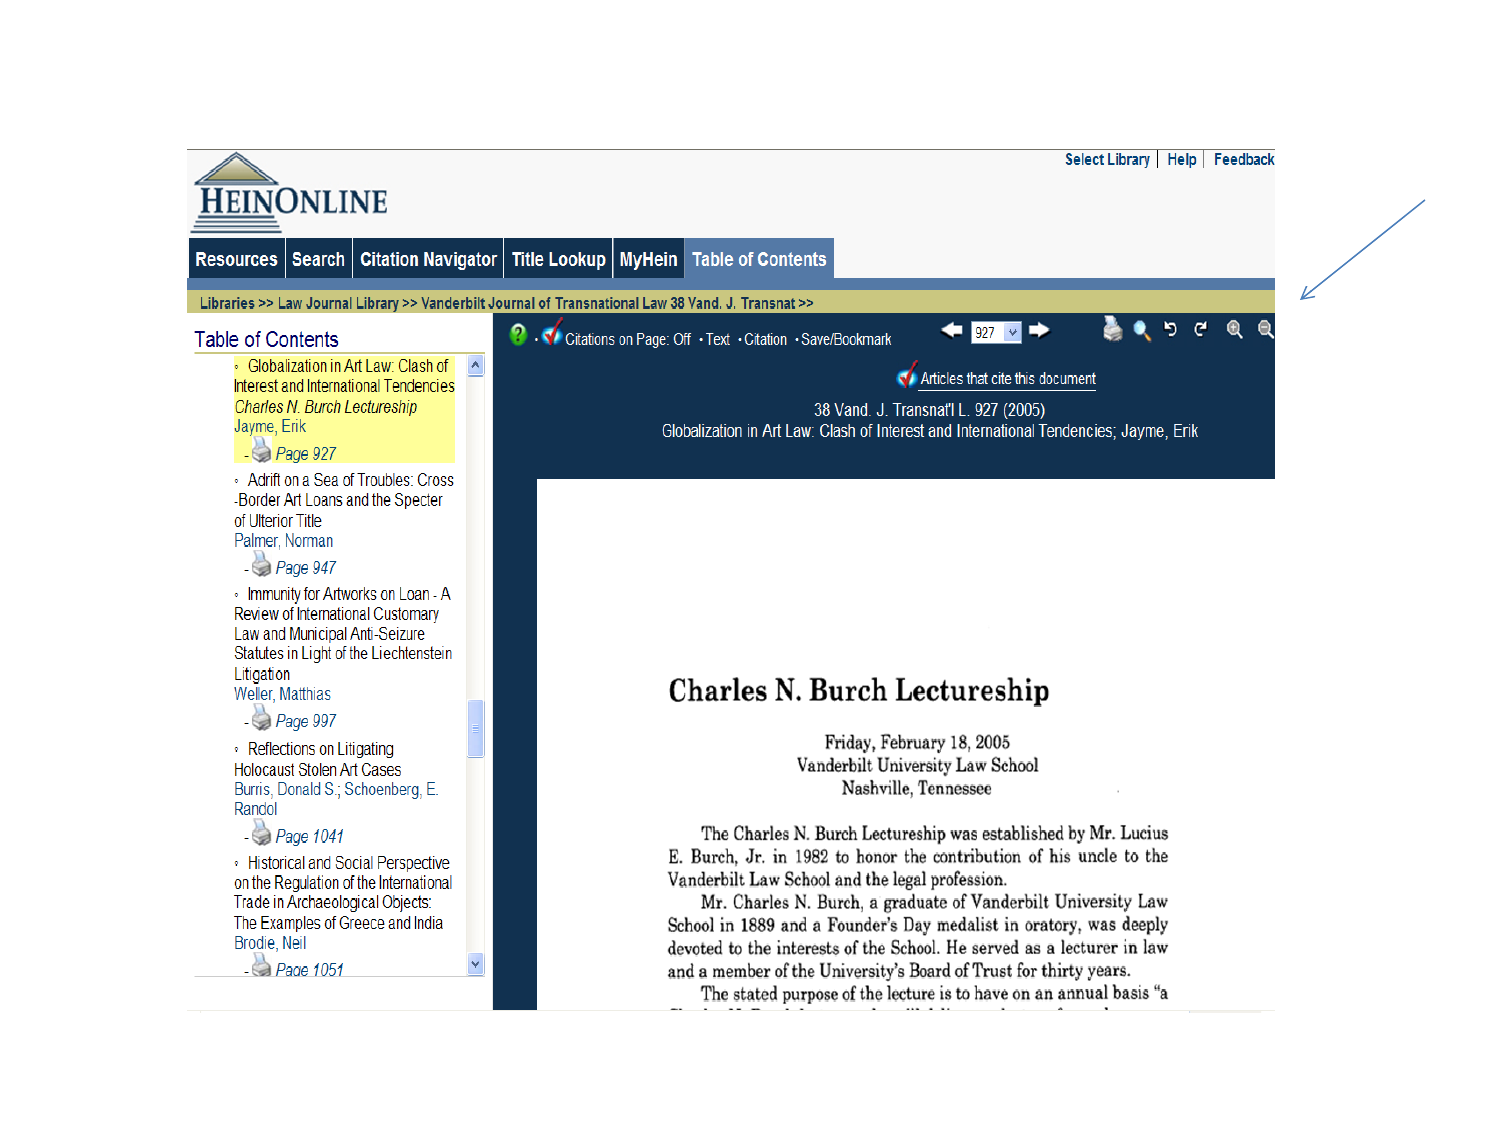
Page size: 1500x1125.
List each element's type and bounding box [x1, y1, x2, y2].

picture [187, 149, 1276, 1013]
text_box [1299, 199, 1426, 301]
